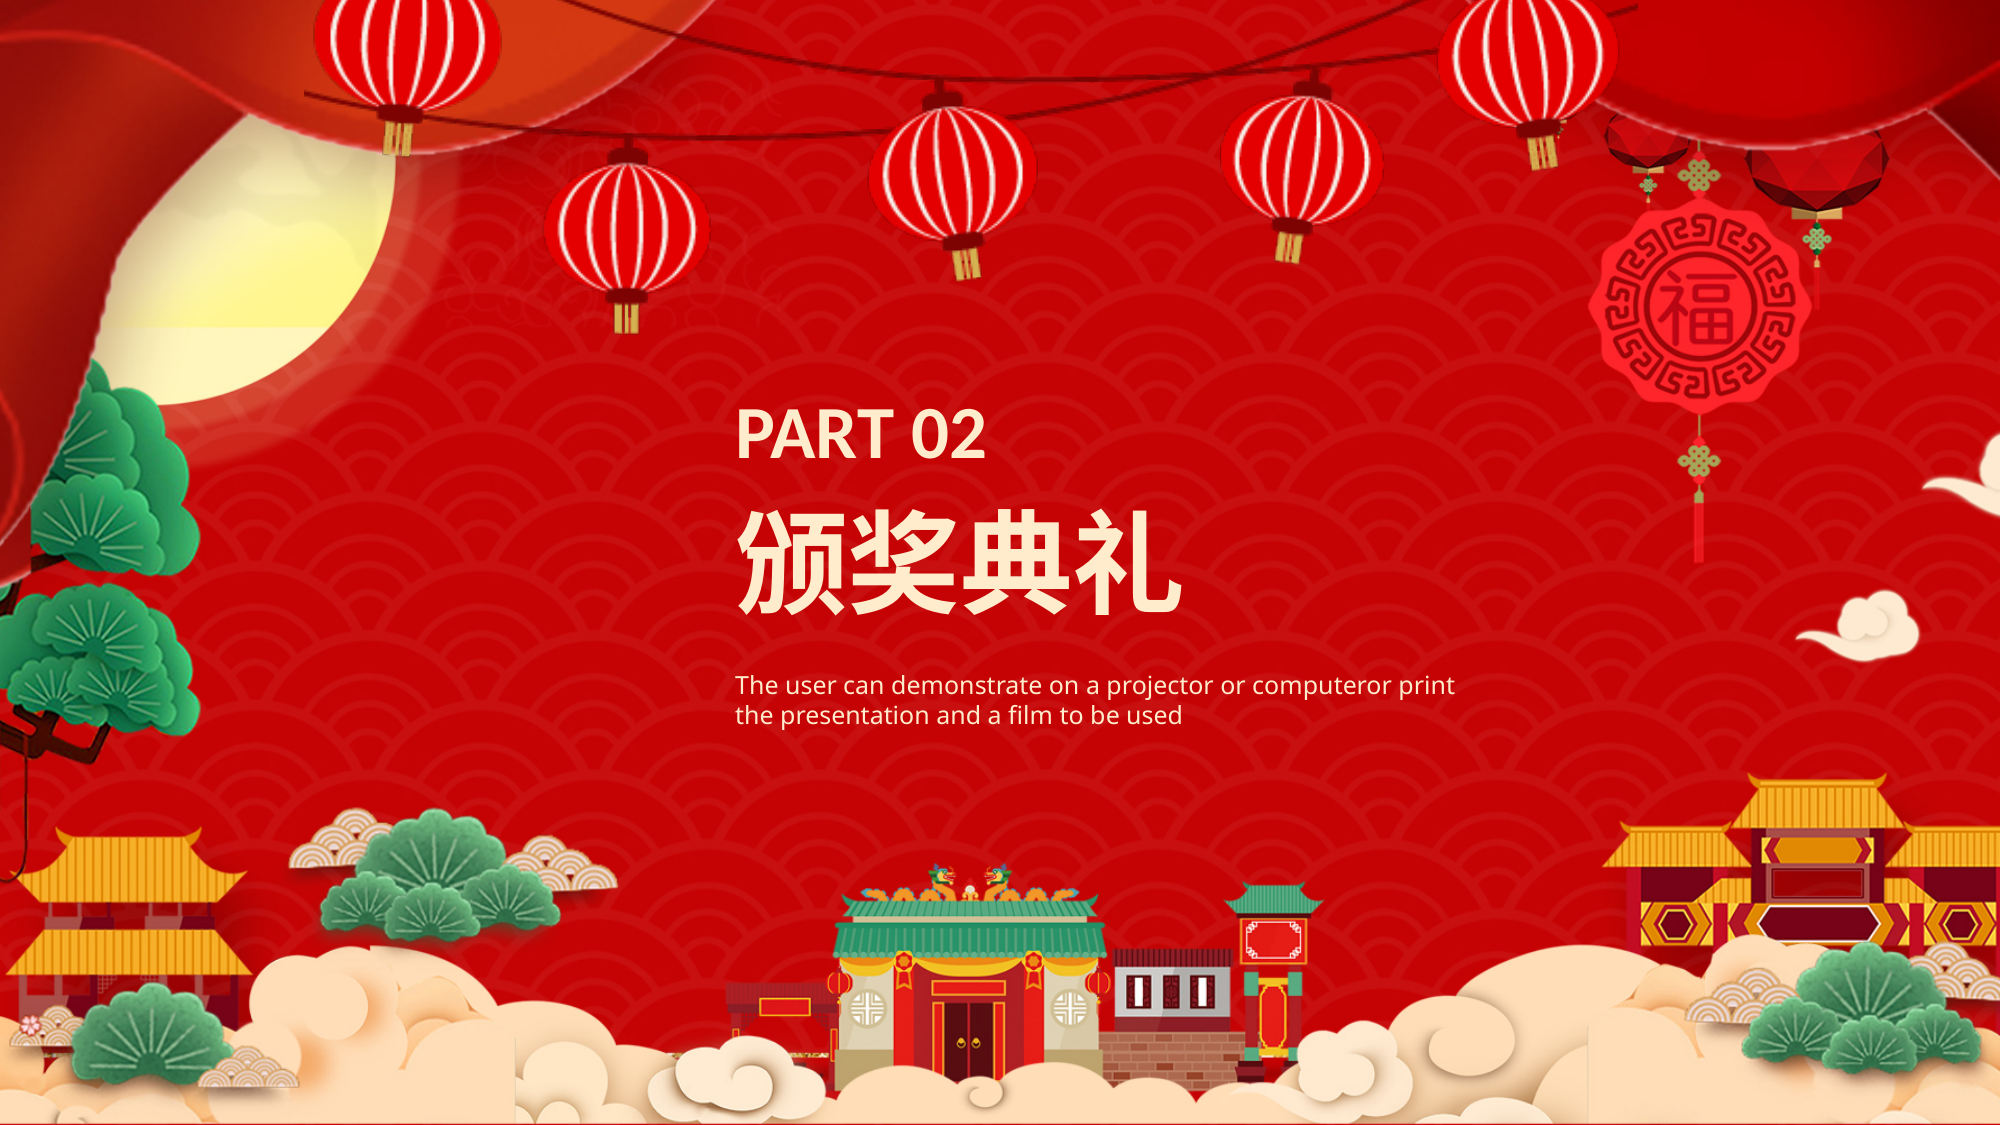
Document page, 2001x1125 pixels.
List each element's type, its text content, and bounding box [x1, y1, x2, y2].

text_box The user can demonstrate on a projector or computeror print the presentation and a film to be used [720, 662, 1474, 737]
text_box PART 02 [720, 376, 1402, 482]
text_box 颁奖典礼 [720, 485, 1474, 636]
picture [0, 0, 2000, 1125]
